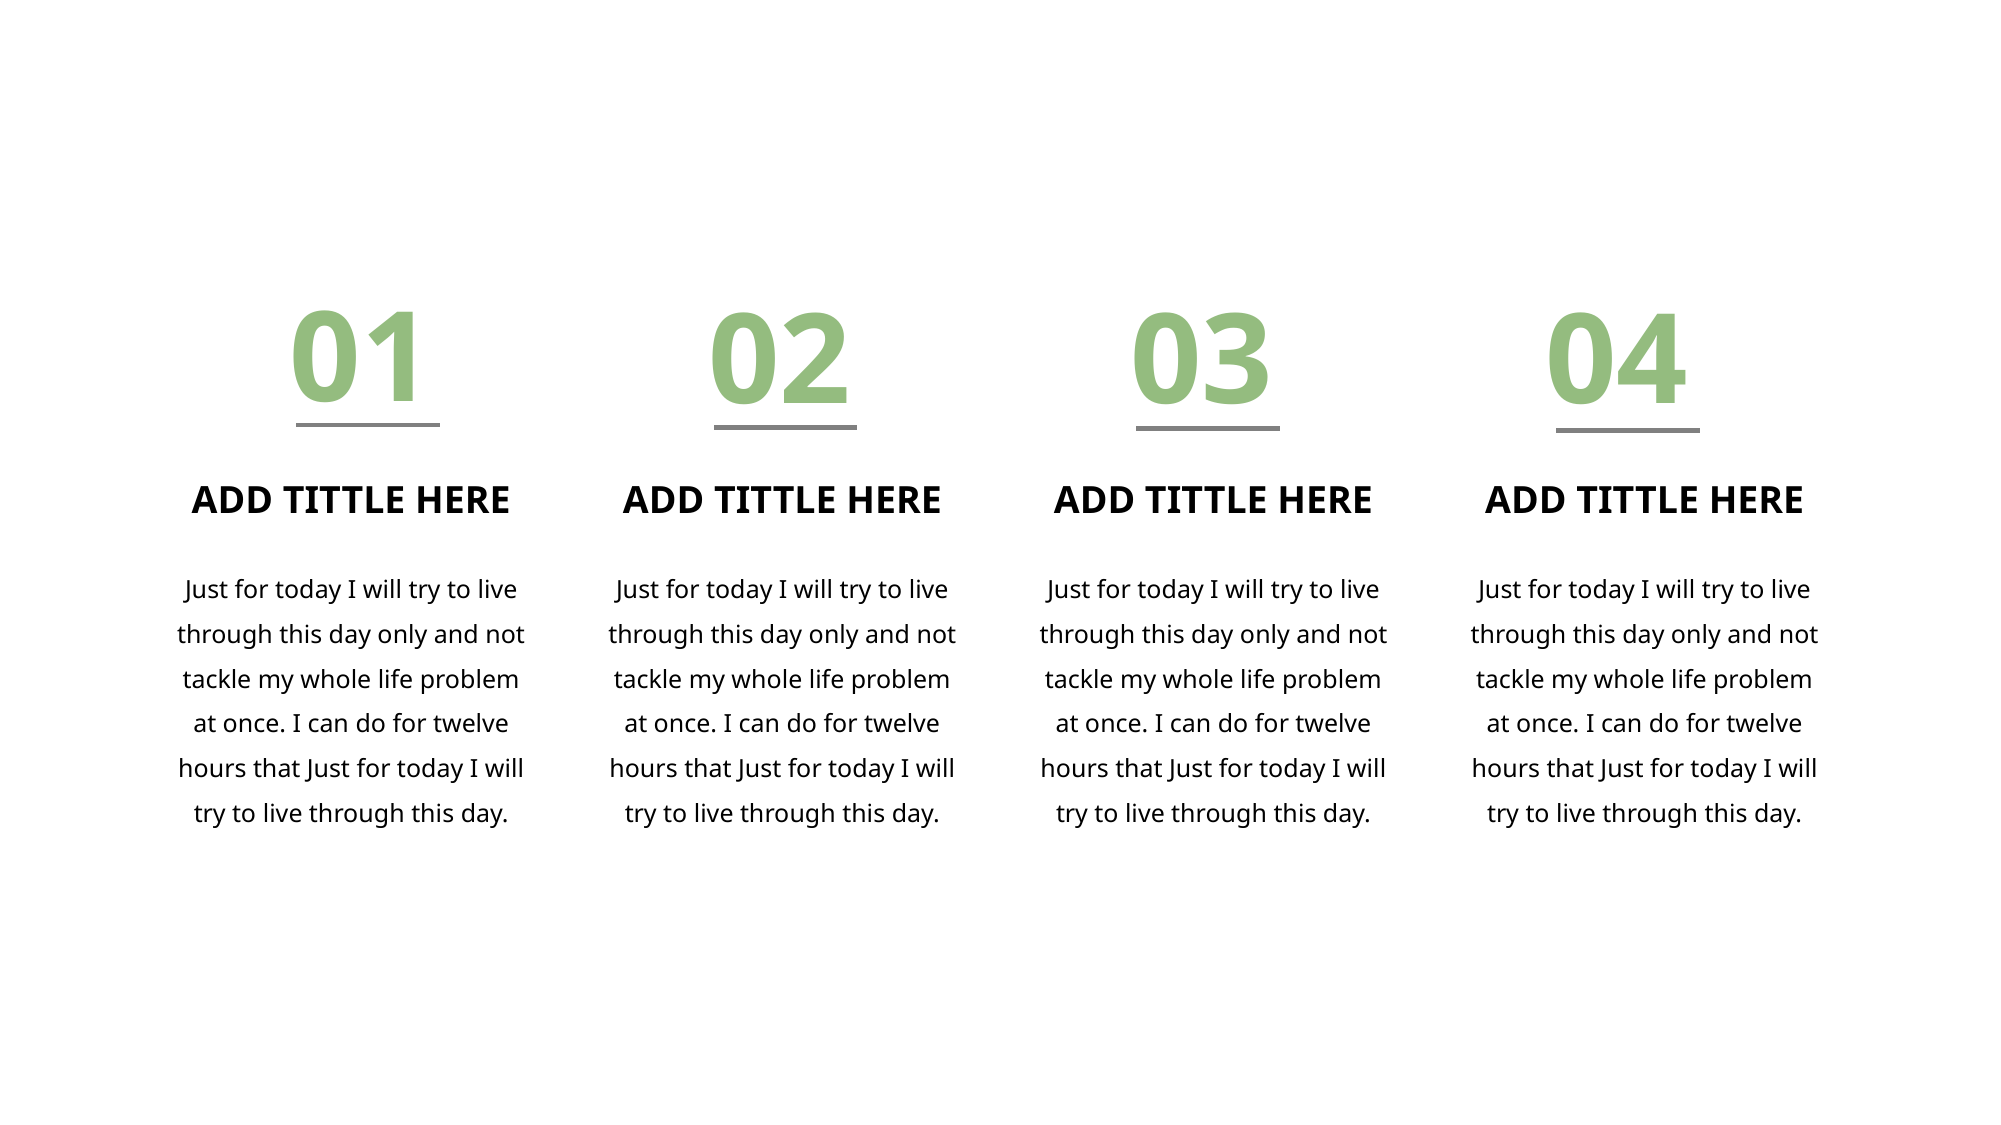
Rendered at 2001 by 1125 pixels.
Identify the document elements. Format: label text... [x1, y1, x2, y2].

text_box ADD TITTLE HERE [1426, 469, 1864, 529]
text_box ADD TITTLE HERE [995, 469, 1426, 529]
text_box 04 [1502, 271, 1732, 436]
text_box ADD TITTLE HERE [132, 469, 563, 529]
text_box 02 [660, 271, 899, 436]
text_box Just for today I will try to live through this day only and not tackle my whole life problem at once. I can do for twelve hours that Just for today I will try to live through this day. [589, 550, 976, 835]
text_box Just for today I will try to live through this day only and not tackle my whole life problem at once. I can do for twelve hours that Just for today I will try to live through this day. [158, 550, 545, 835]
text_box 03 [1087, 271, 1316, 436]
text_box Just for today I will try to live through this day only and not tackle my whole life problem at once. I can do for twelve hours that Just for today I will try to live through this day. [1020, 550, 1407, 835]
text_box 01 [257, 268, 465, 434]
text_box Just for today I will try to live through this day only and not tackle my whole life problem at once. I can do for twelve hours that Just for today I will try to live through this day. [1451, 550, 1838, 835]
text_box ADD TITTLE HERE [563, 469, 995, 529]
